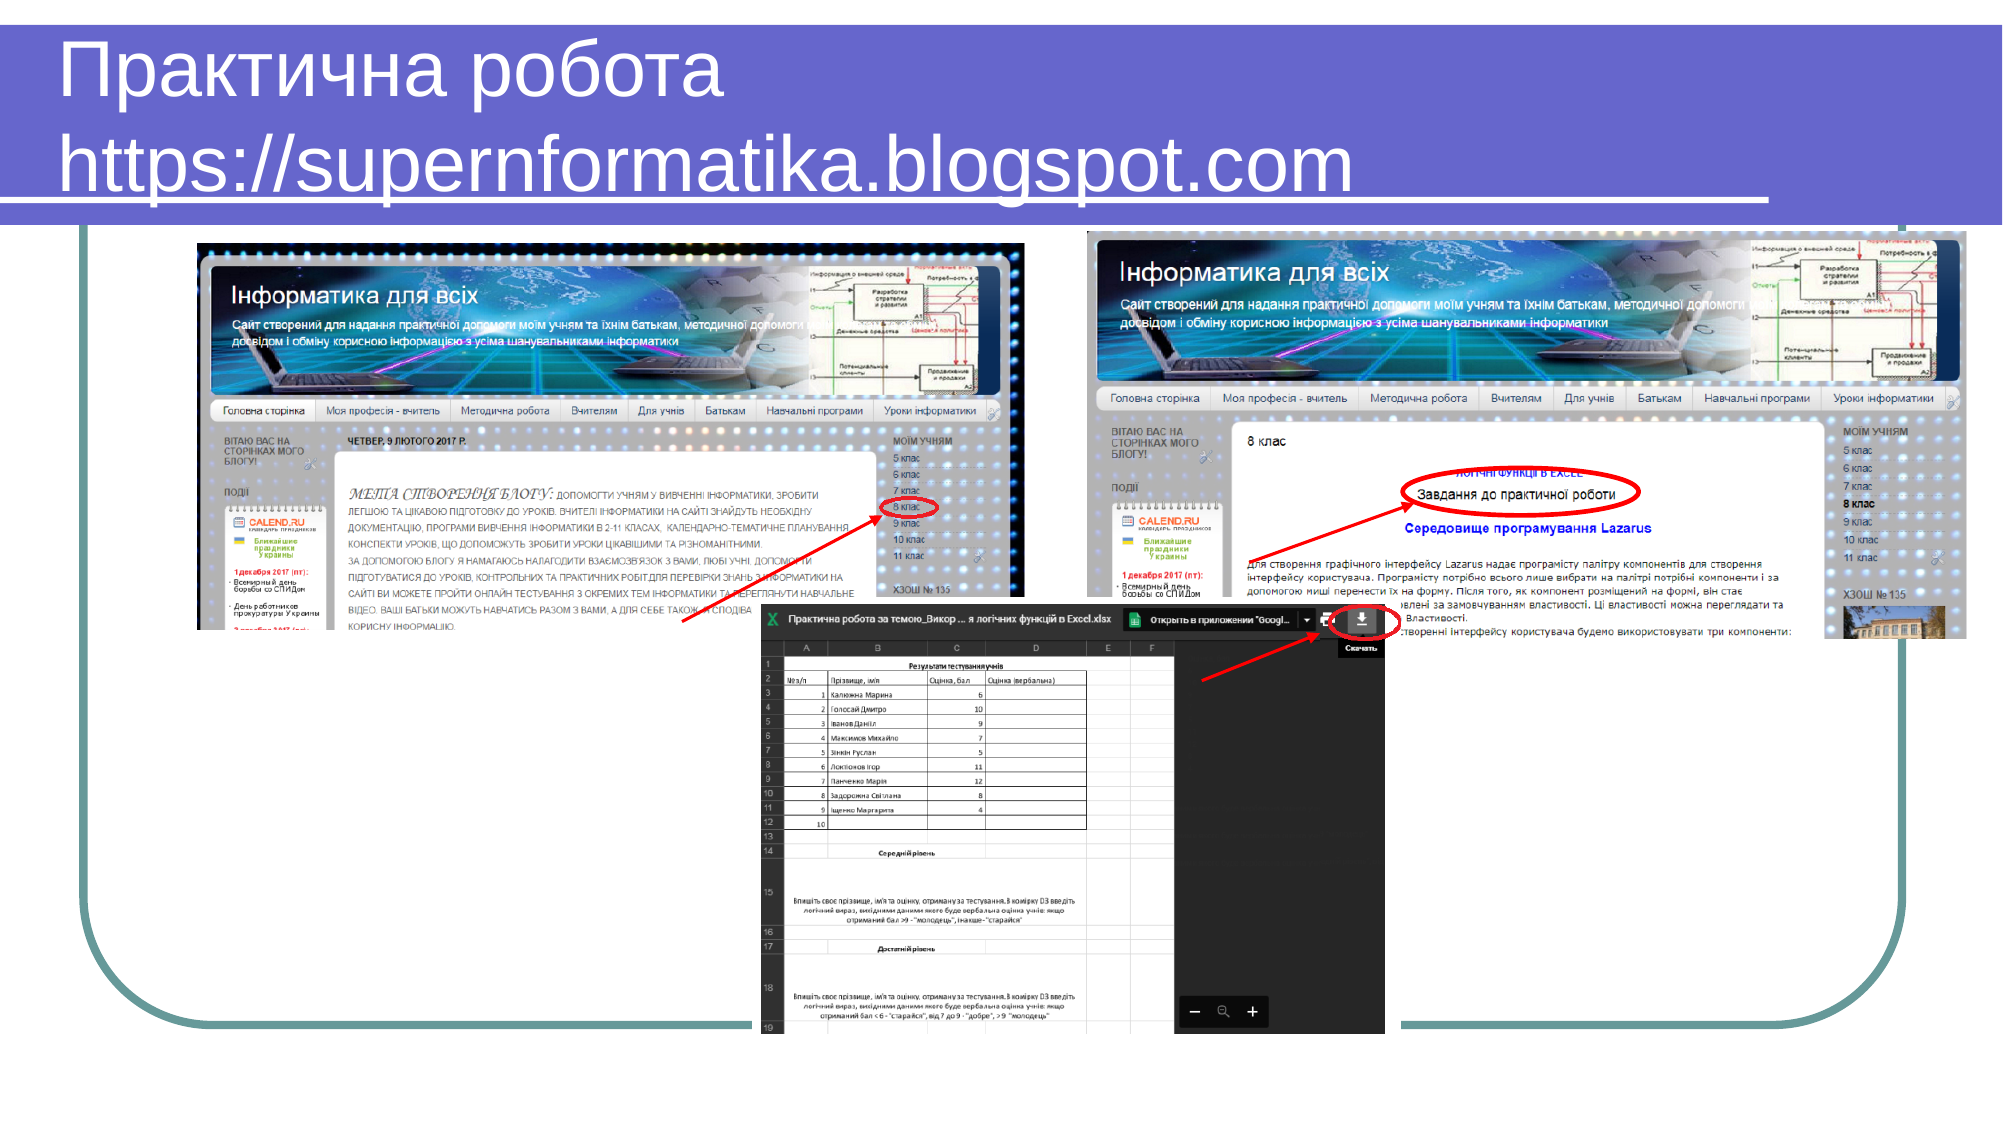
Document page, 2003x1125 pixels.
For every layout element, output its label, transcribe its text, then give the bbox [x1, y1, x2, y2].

picture [197, 231, 1967, 1080]
title Практична робота https://supernformatika.blogspot.com [42, 37, 1798, 188]
